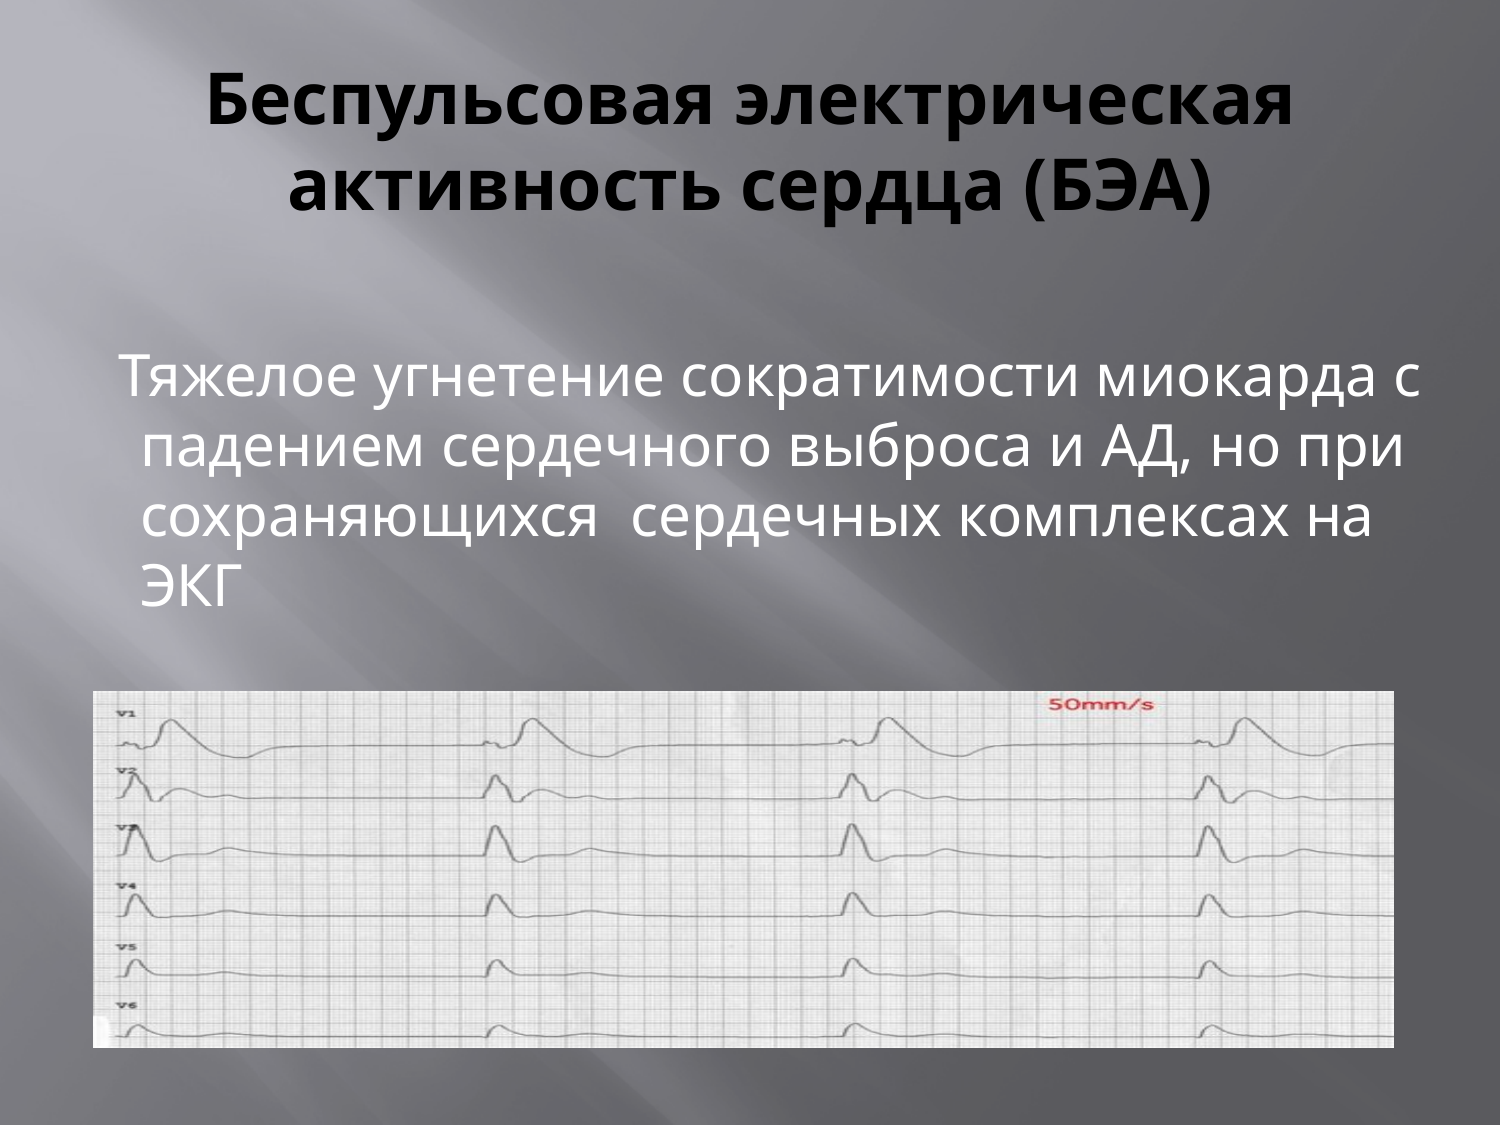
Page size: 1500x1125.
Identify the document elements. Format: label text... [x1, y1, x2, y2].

title Беспульсовая электрическая активность сердца (БЭА) [75, 45, 1425, 233]
picture [93, 691, 1394, 1049]
list Тяжелое угнетение сократимости миокарда с падением сердечного выброса и АД, но при сохраняющихся сердечных комплексах на ЭКГ [35, 331, 1469, 1006]
